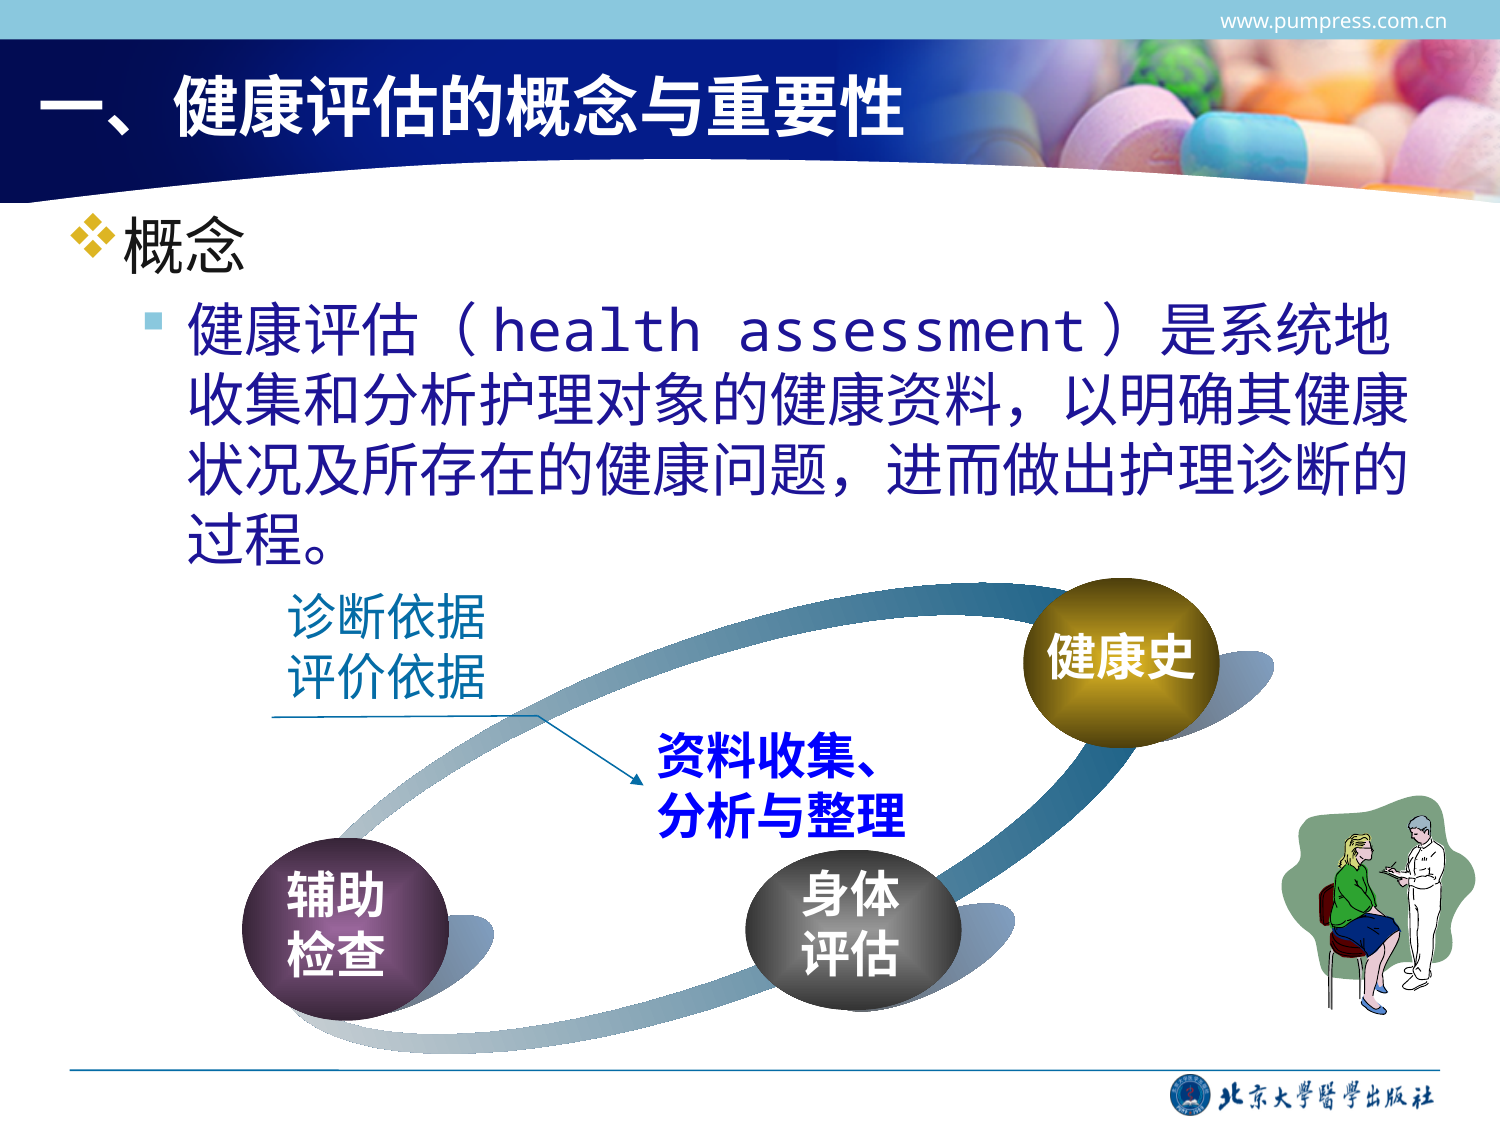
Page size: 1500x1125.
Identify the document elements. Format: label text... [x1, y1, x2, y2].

text_box 资料收集、 分析与整理 [599, 717, 964, 852]
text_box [745, 849, 1024, 1011]
text_box [321, 971, 740, 1054]
picture [0, 40, 1500, 203]
text_box [982, 758, 1129, 855]
text_box [538, 715, 644, 786]
list 概念 健康评估（health assessment）是系统地收集和分析护理对象的健康资料，以明确其健康状况及所存在的健康问题，进而做出护理诊断的过程。 [49, 198, 1463, 563]
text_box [1023, 577, 1282, 749]
text_box [514, 582, 1017, 721]
text_box [341, 718, 545, 836]
slide_number www.pumpress.com.cn [1024, 0, 1463, 38]
title 一、健康评估的概念与重要性 [23, 58, 1349, 152]
picture [1280, 793, 1477, 1016]
picture [1170, 1074, 1436, 1118]
text_box 诊断依据 评价依据 [271, 577, 508, 713]
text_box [241, 837, 502, 1021]
